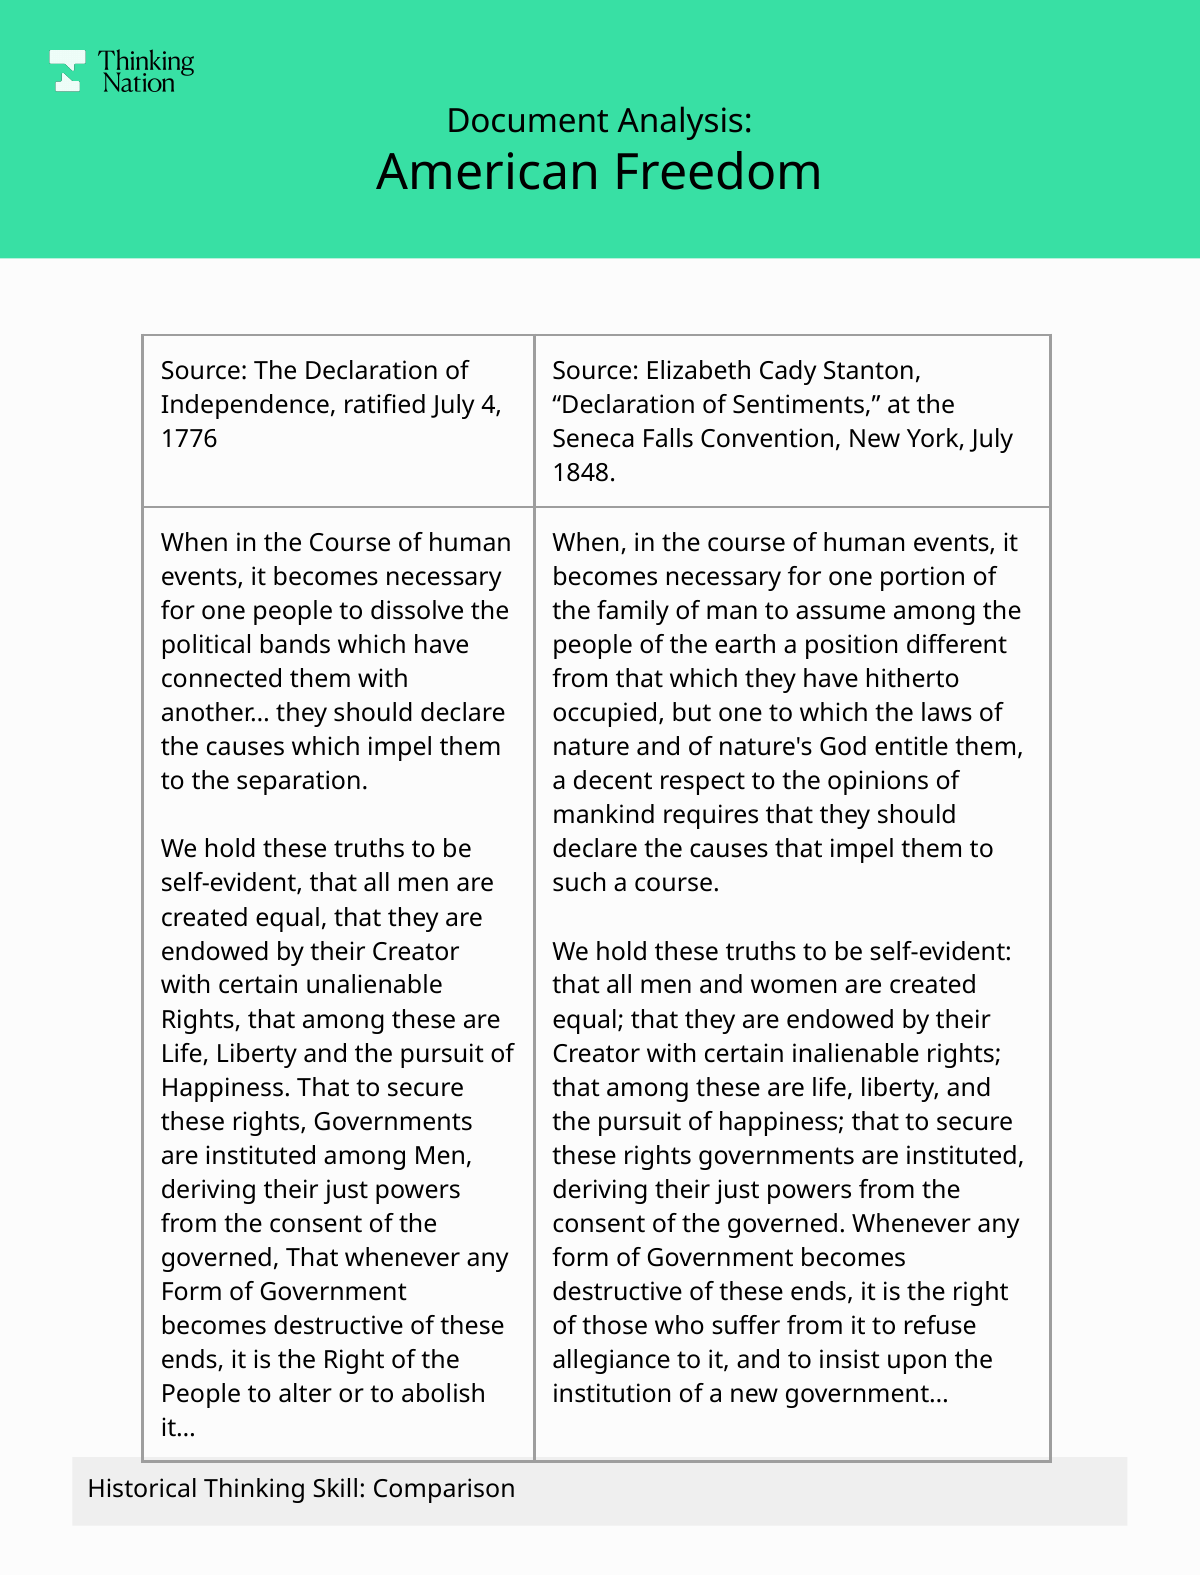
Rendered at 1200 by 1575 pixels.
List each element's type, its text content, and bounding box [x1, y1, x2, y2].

table_header Source: The Declaration of Independence, ratified July 4, 1776 [144, 336, 533, 506]
table_cell When, in the course of human events, it becomes necessary for one portion of the family of man to assume among the people of the earth a position different from that which they have hitherto occupied, but one to which the laws of nature and of nature's God entitle them, a decent respect to the opinions of mankind requires that they should declare the causes that impel them to such a course. We hold these truths to be self-evident: that all men and women are created equal; that they are endowed by their Creator with certain inalienable rights; that among these are life, liberty, and the pursuit of happiness; that to secure these rights governments are instituted, deriving their just powers from the consent of the governed. Whenever any form of Government becomes destructive of these ends, it is the right of those who suffer from it to refuse allegiance to it, and to insist upon the institution of a new government… [536, 508, 1049, 1460]
text_box Historical Thinking Skill: Comparison [72, 1457, 1128, 1526]
picture [33, 35, 199, 105]
table_cell When in the Course of human events, it becomes necessary for one people to dissolve the political bands which have connected them with another… they should declare the causes which impel them to the separation. We hold these truths to be self-evident, that all men are created equal, that they are endowed by their Creator with certain unalienable Rights, that among these are Life, Liberty and the pursuit of Happiness. That to secure these rights, Governments are instituted among Men, deriving their just powers from the consent of the governed, That whenever any Form of Government becomes destructive of these ends, it is the Right of the People to alter or to abolish it… [144, 508, 533, 1460]
text_box Document Analysis: American Freedom [0, 0, 1200, 259]
table_header Source: Elizabeth Cady Stanton, “Declaration of Sentiments,” at the Seneca Falls Convention, New York, July 1848. [536, 336, 1049, 506]
